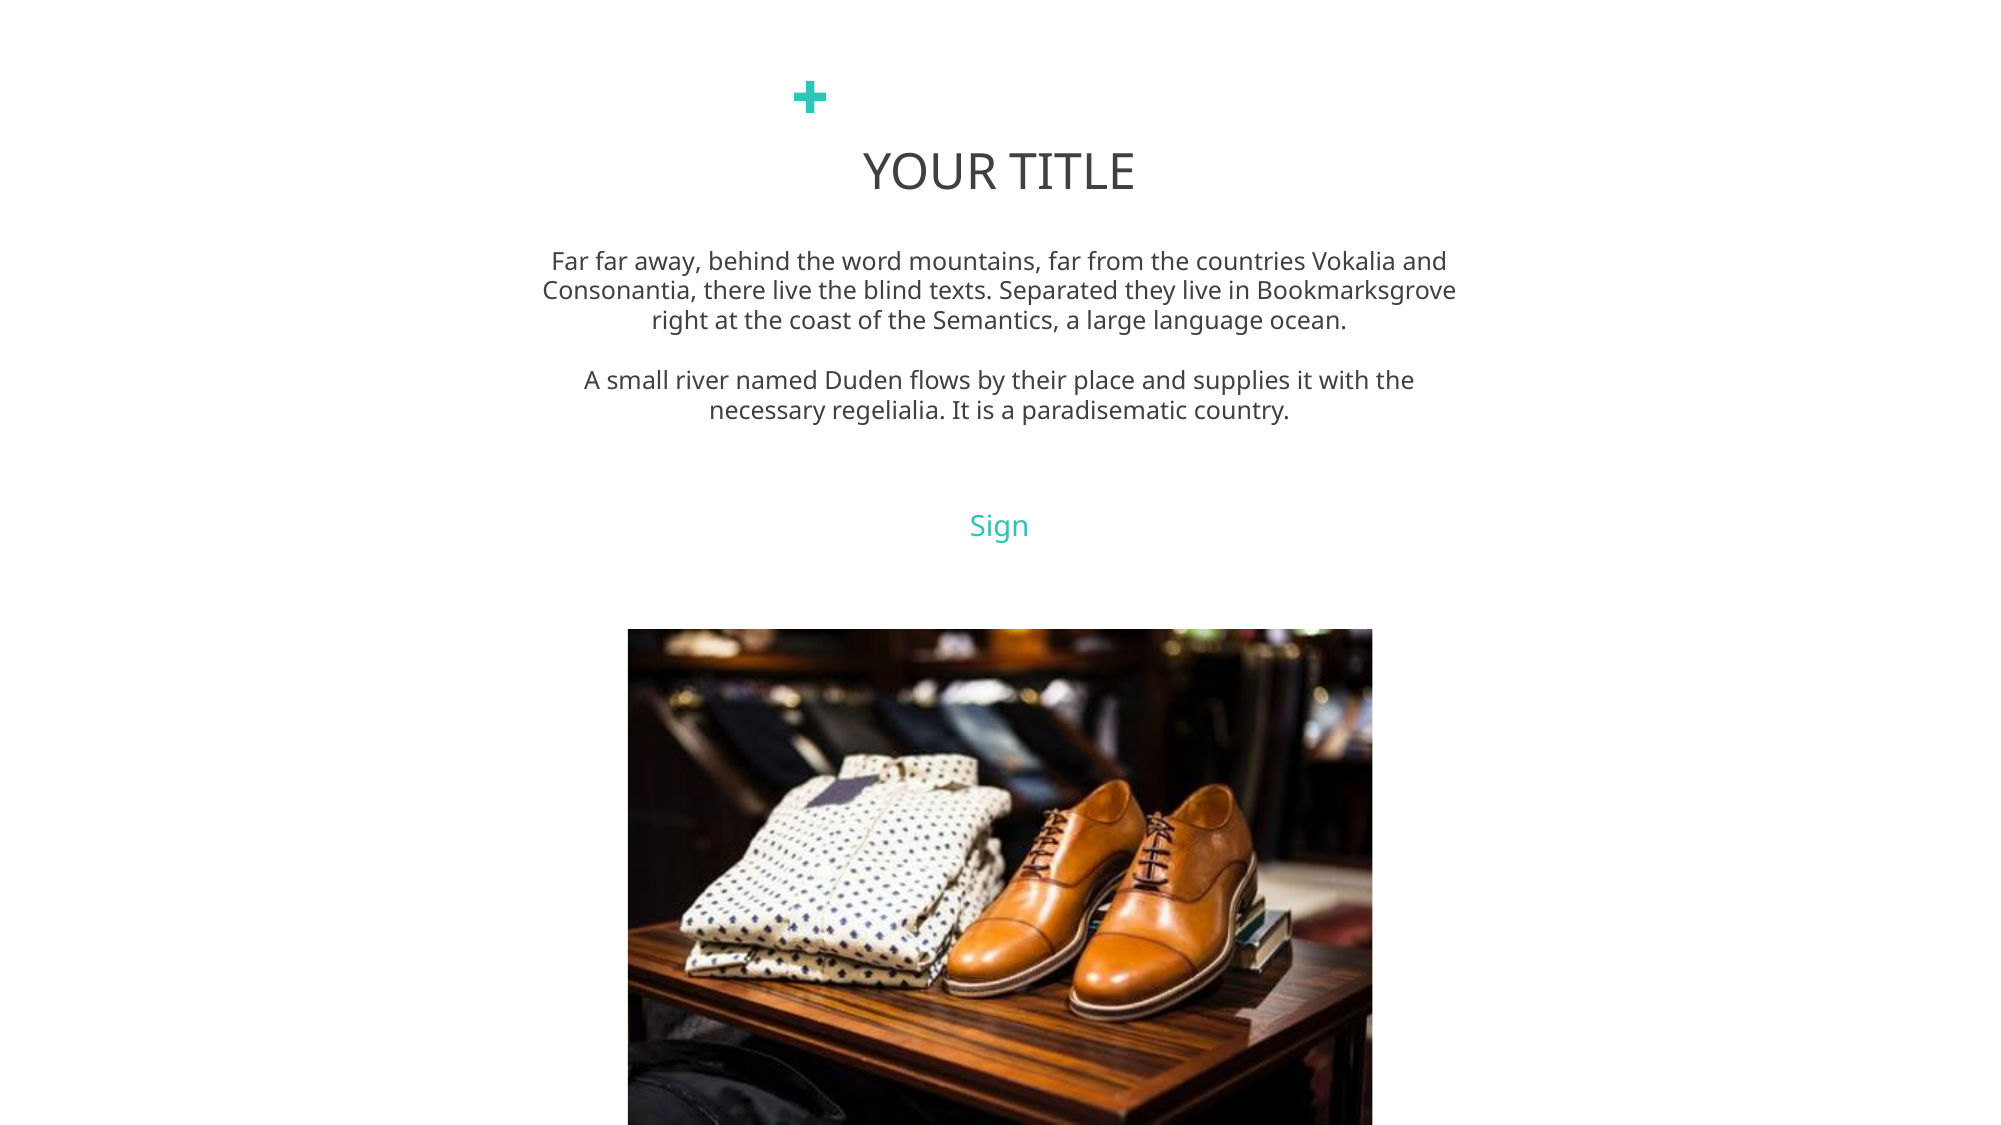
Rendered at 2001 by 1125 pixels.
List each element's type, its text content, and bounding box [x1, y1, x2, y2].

text_box YOUR TITLE [848, 131, 1152, 207]
picture [627, 629, 1373, 1125]
text_box Sign [955, 500, 1045, 550]
text_box [793, 80, 827, 114]
text_box Far far away, behind the word mountains, far from the countries Vokalia and Consonantia, there live the blind texts. Separated they live in Bookmarksgrove right at the coast of the Semantics, a large language ocean. A small river named Duden flows by their place and supplies it with the necessary regelialia. It is a paradisematic country. [519, 237, 1481, 433]
